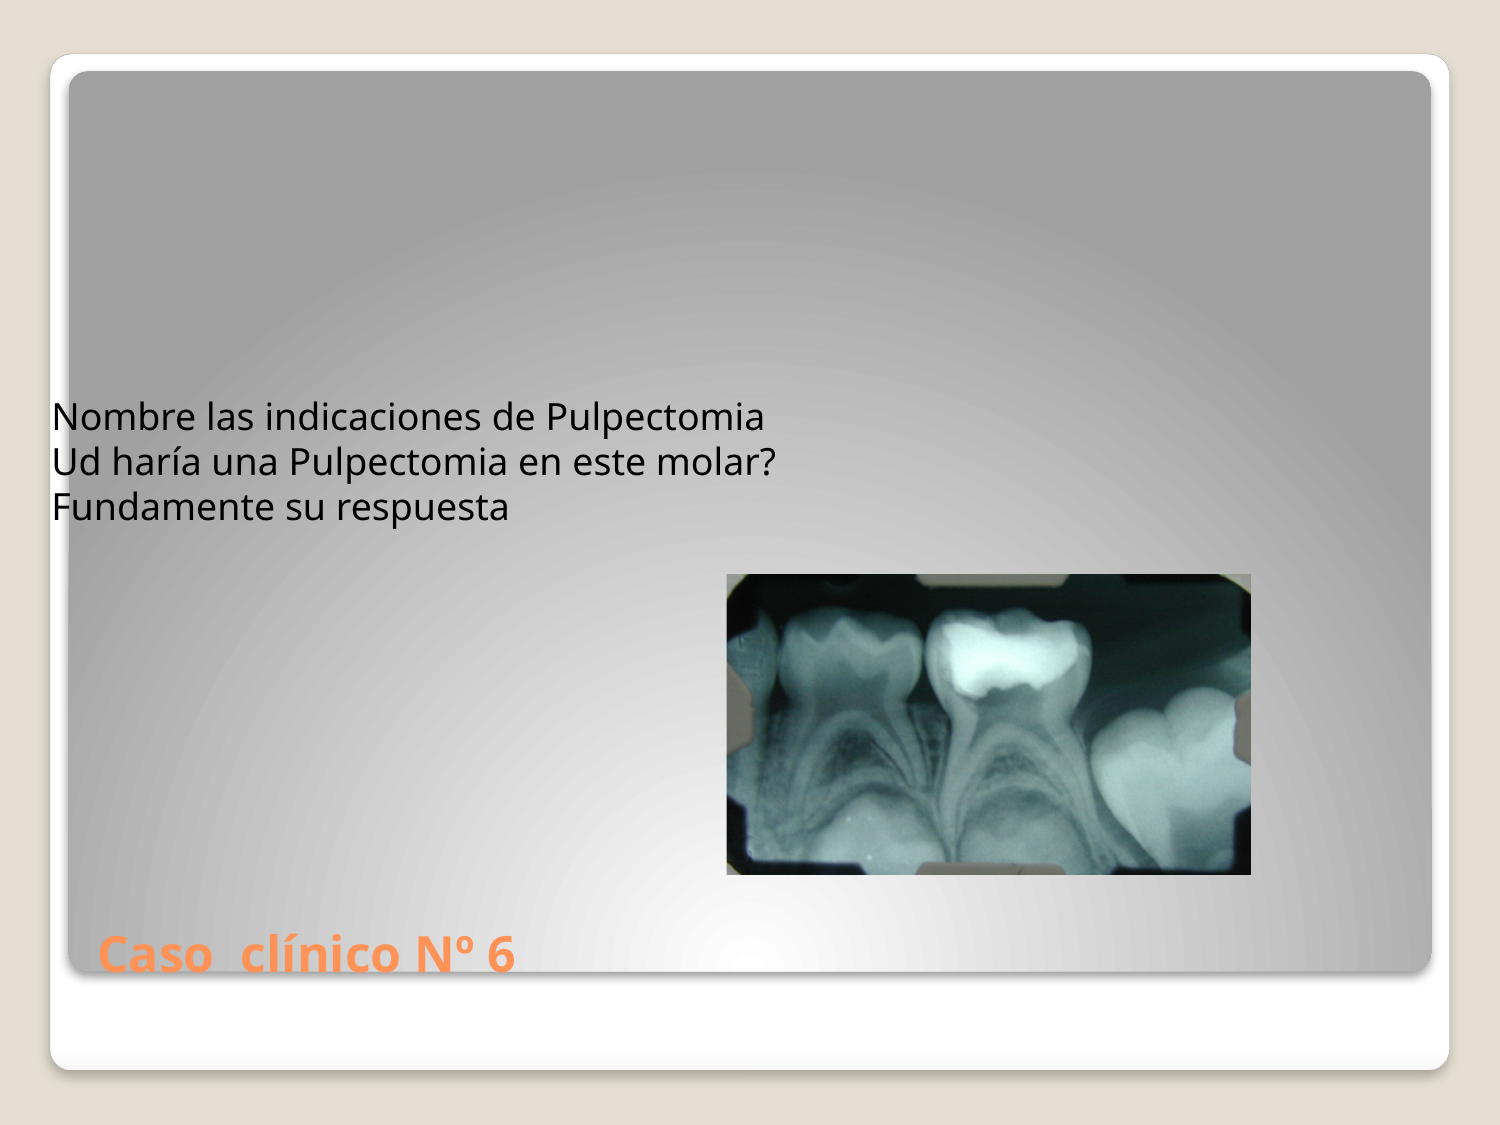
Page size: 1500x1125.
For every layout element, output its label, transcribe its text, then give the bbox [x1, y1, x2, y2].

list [726, 573, 1252, 875]
title Caso clínico Nº 6 [82, 817, 1425, 990]
text_box Nombre las indicaciones de Pulpectomia Ud haría una Pulpectomia en este molar? Fundamente su respuesta [36, 385, 792, 536]
